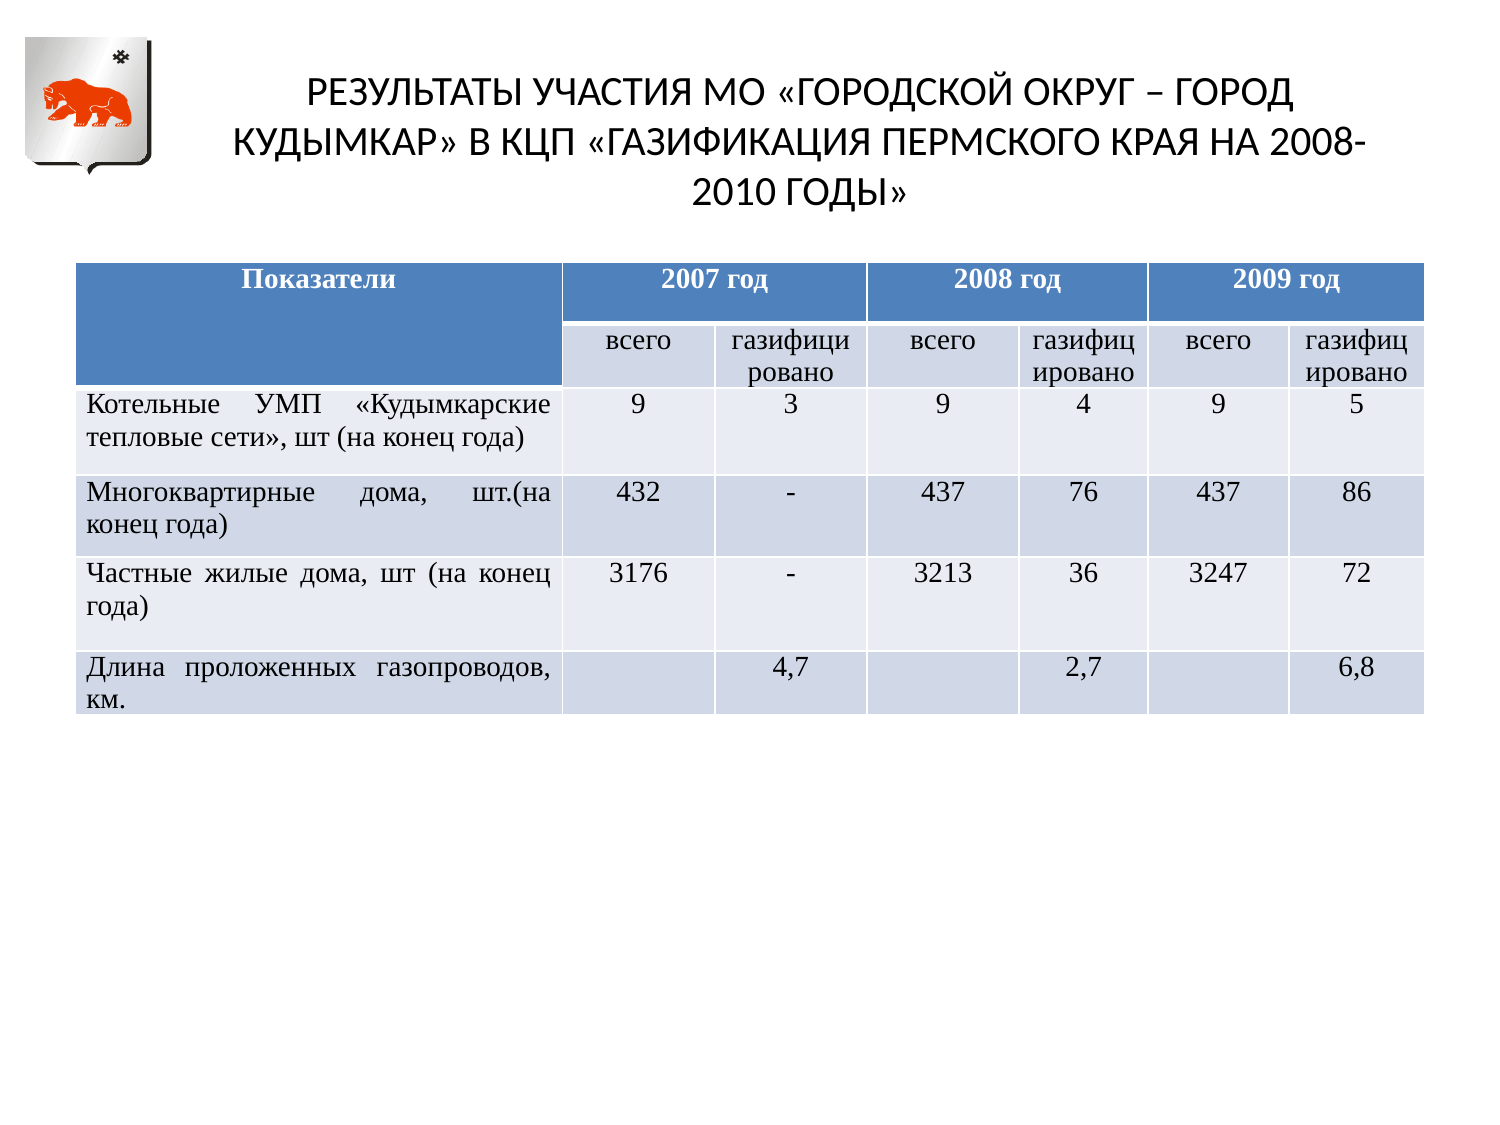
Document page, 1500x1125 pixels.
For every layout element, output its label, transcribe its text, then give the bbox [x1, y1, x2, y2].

table_cell всего [868, 326, 1018, 387]
table_cell Частные жилые дома, шт (на конец года) [76, 558, 562, 650]
table_cell 86 [1290, 476, 1424, 556]
table_cell 437 [868, 476, 1018, 556]
table_cell всего [563, 326, 714, 387]
table_cell 9 [563, 389, 714, 474]
table_cell газифицировано [716, 326, 866, 387]
table_header 2007 год [563, 263, 866, 321]
table_cell [1149, 652, 1288, 714]
table_cell 4 [1020, 389, 1147, 474]
table_cell Многоквартирные дома, шт.(на конец года) [76, 476, 562, 556]
table_cell Длина проложенных газопроводов, км. [76, 652, 562, 714]
table_cell 3247 [1149, 558, 1288, 650]
table_cell 437 [1149, 476, 1288, 556]
picture [23, 34, 153, 176]
table_cell 3213 [868, 558, 1018, 650]
table_cell 4,7 [716, 652, 866, 714]
table_cell 5 [1290, 389, 1424, 474]
table_cell 6,8 [1290, 652, 1424, 714]
table_cell 2,7 [1020, 652, 1147, 714]
table_cell 3176 [563, 558, 714, 650]
table_cell Котельные УМП «Кудымкарские тепловые сети», шт (на конец года) [76, 391, 562, 474]
table_cell 76 [1020, 476, 1147, 556]
table_header Показатели [76, 263, 562, 385]
title РЕЗУЛЬТАТЫ УЧАСТИЯ МО «ГОРОДСКОЙ ОКРУГ – ГОРОД КУДЫМКАР» В КЦП «ГАЗИФИКАЦИЯ ПЕРМСКОГО КРАЯ НА 2008-2010 ГОДЫ» [175, 45, 1425, 233]
table_cell [868, 652, 1018, 714]
table_cell всего [1149, 326, 1288, 387]
table_header 2008 год [868, 263, 1147, 321]
table_cell 72 [1290, 558, 1424, 650]
table_cell 3 [716, 389, 866, 474]
table_cell 9 [868, 389, 1018, 474]
table_cell [563, 652, 714, 714]
table_cell 9 [1149, 389, 1288, 474]
table_cell - [716, 476, 866, 556]
table_cell газифицировано [1020, 326, 1147, 387]
table_cell газифицировано [1290, 326, 1424, 387]
table_header 2009 год [1149, 263, 1424, 321]
table_cell 36 [1020, 558, 1147, 650]
table_cell - [716, 558, 866, 650]
table_cell 432 [563, 476, 714, 556]
